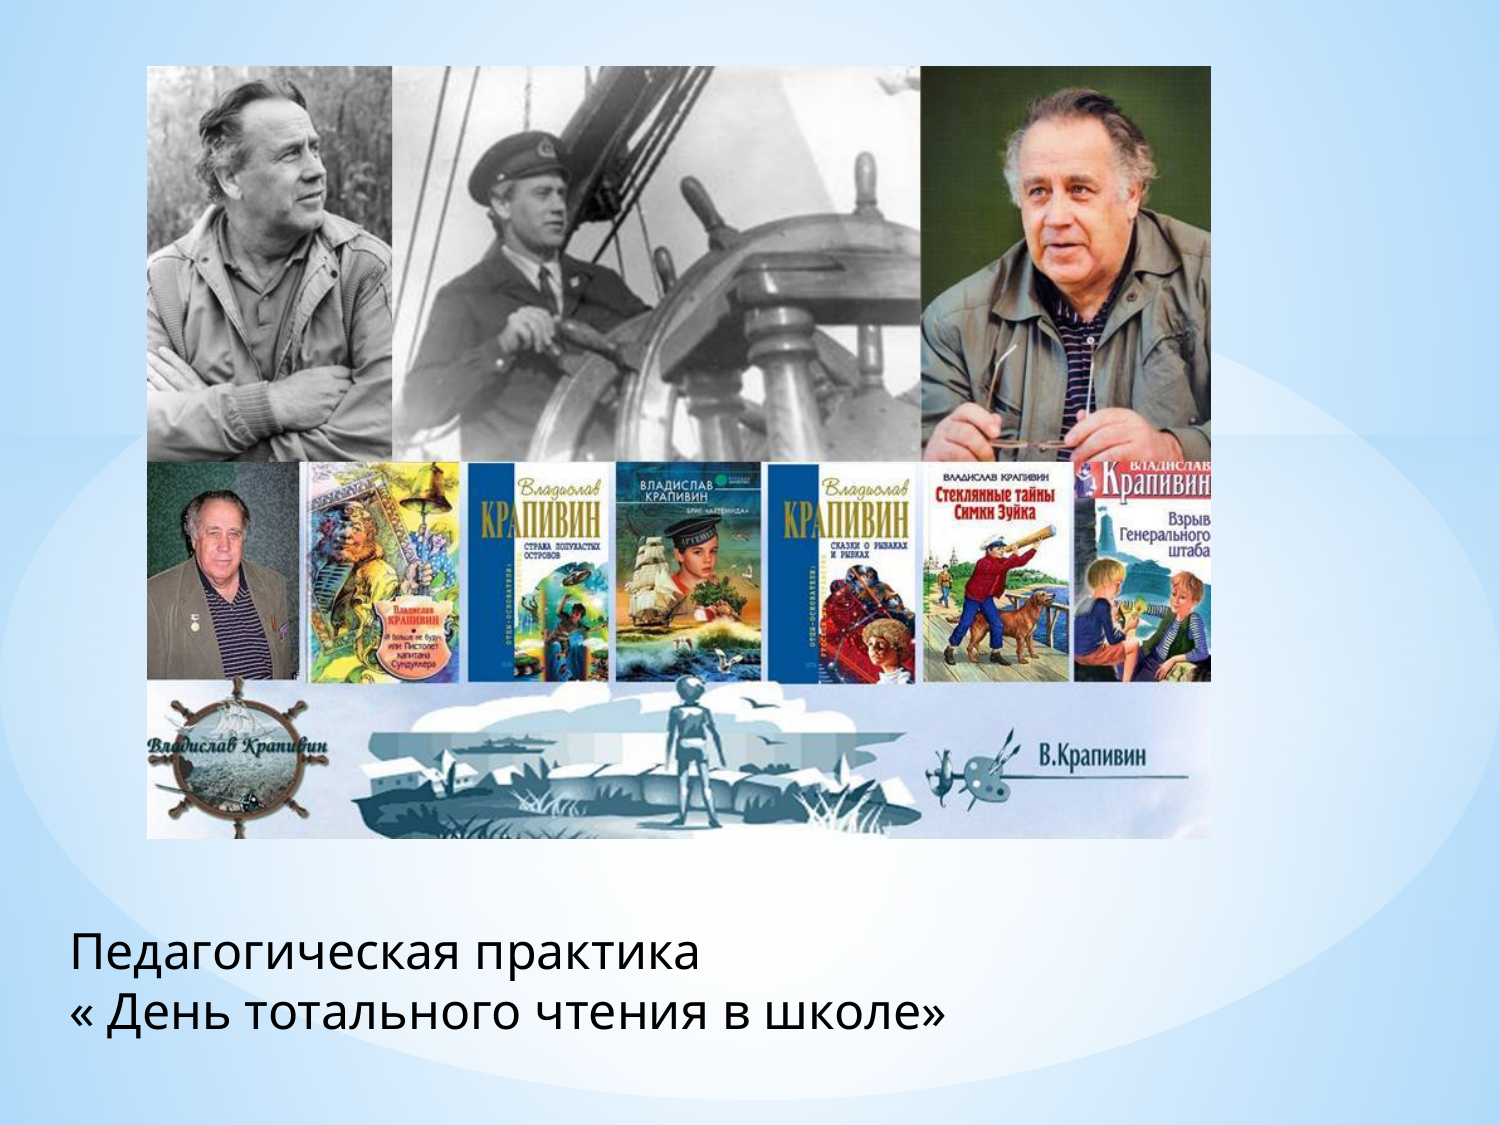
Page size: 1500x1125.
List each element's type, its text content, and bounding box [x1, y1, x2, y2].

picture [147, 66, 1211, 840]
title Педагогическая практика « День тотального чтения в школе» [41, 928, 1353, 1047]
